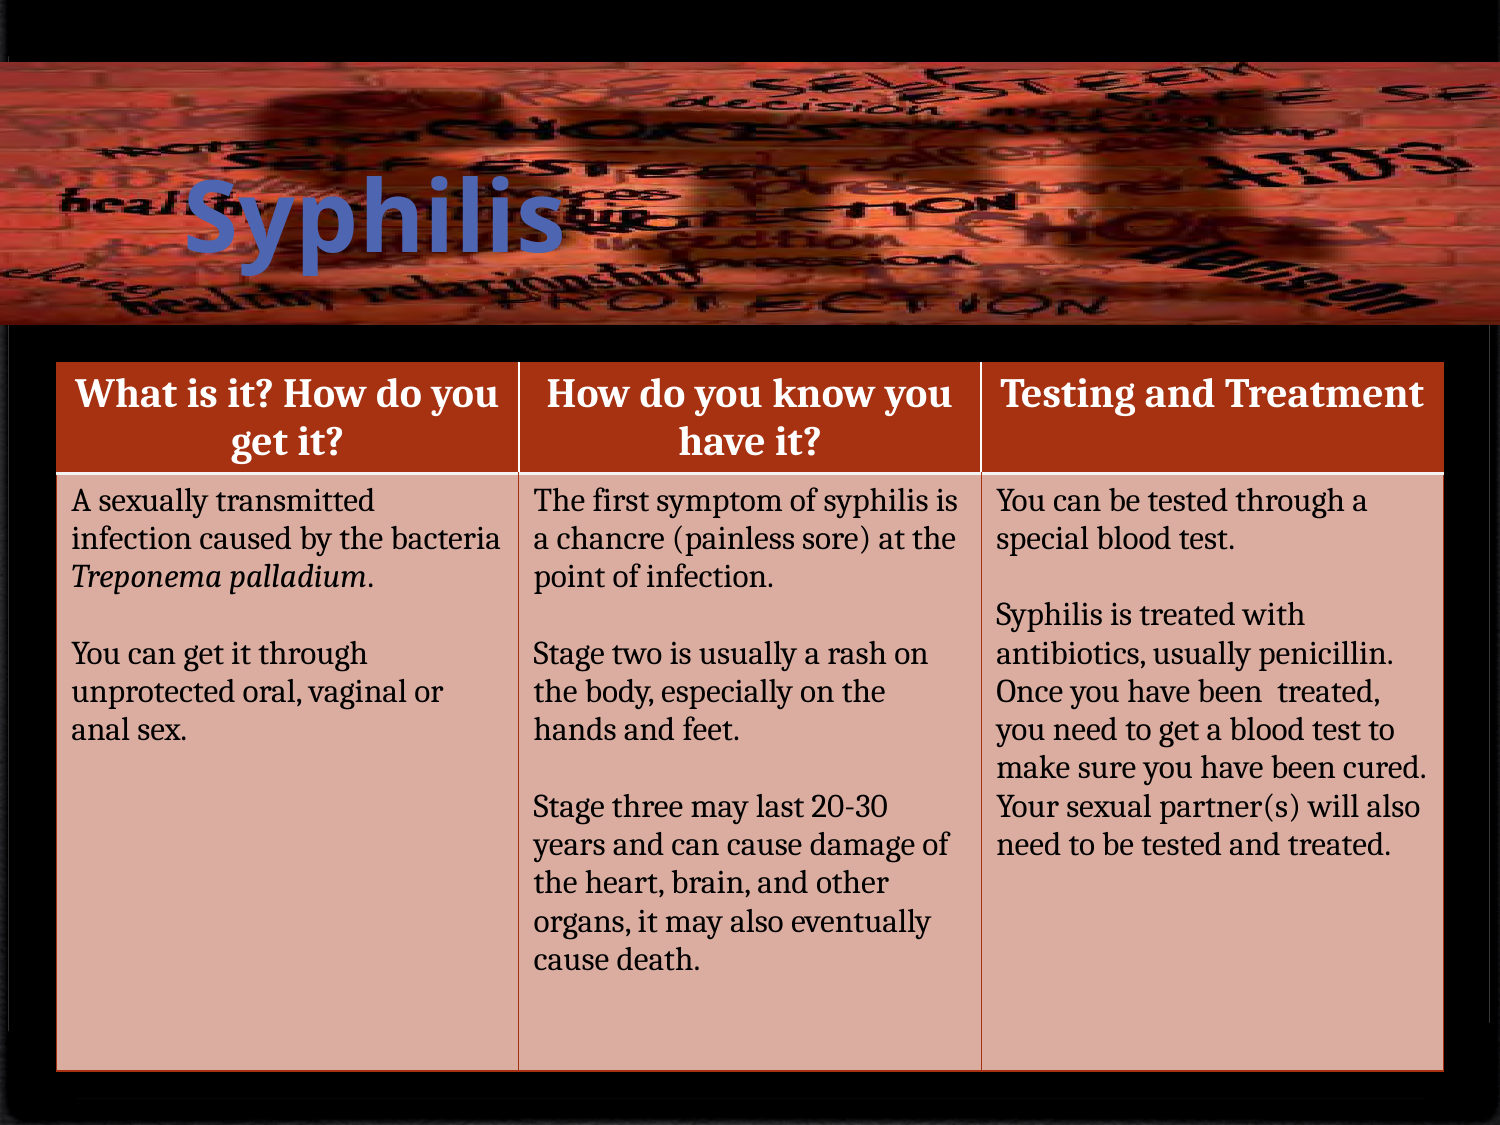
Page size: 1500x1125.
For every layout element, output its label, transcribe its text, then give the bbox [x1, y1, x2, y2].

table_header Testing and Treatment [982, 363, 1443, 472]
picture [0, 0, 1500, 1125]
table_cell A sexually transmitted infection caused by the bacteria Treponema palladium. You can get it through unprotected oral, vaginal or anal sex. [57, 475, 518, 1070]
table_header How do you know you have it? [520, 363, 980, 472]
table_cell You can be tested through a special blood test. Syphilis is treated with antibiotics, usually penicillin. Once you have been treated, you need to get a blood test to make sure you have been cured. Your sexual partner(s) will also need to be tested and treated. [982, 475, 1443, 1070]
table_header What is it? How do you get it? [57, 363, 518, 472]
table_cell The first symptom of syphilis is a chancre (painless sore) at the point of infection. Stage two is usually a rash on the body, especially on the hands and feet. Stage three may last 20-30 years and can cause damage of the heart, brain, and other organs, it may also eventually cause death. [519, 475, 981, 1070]
